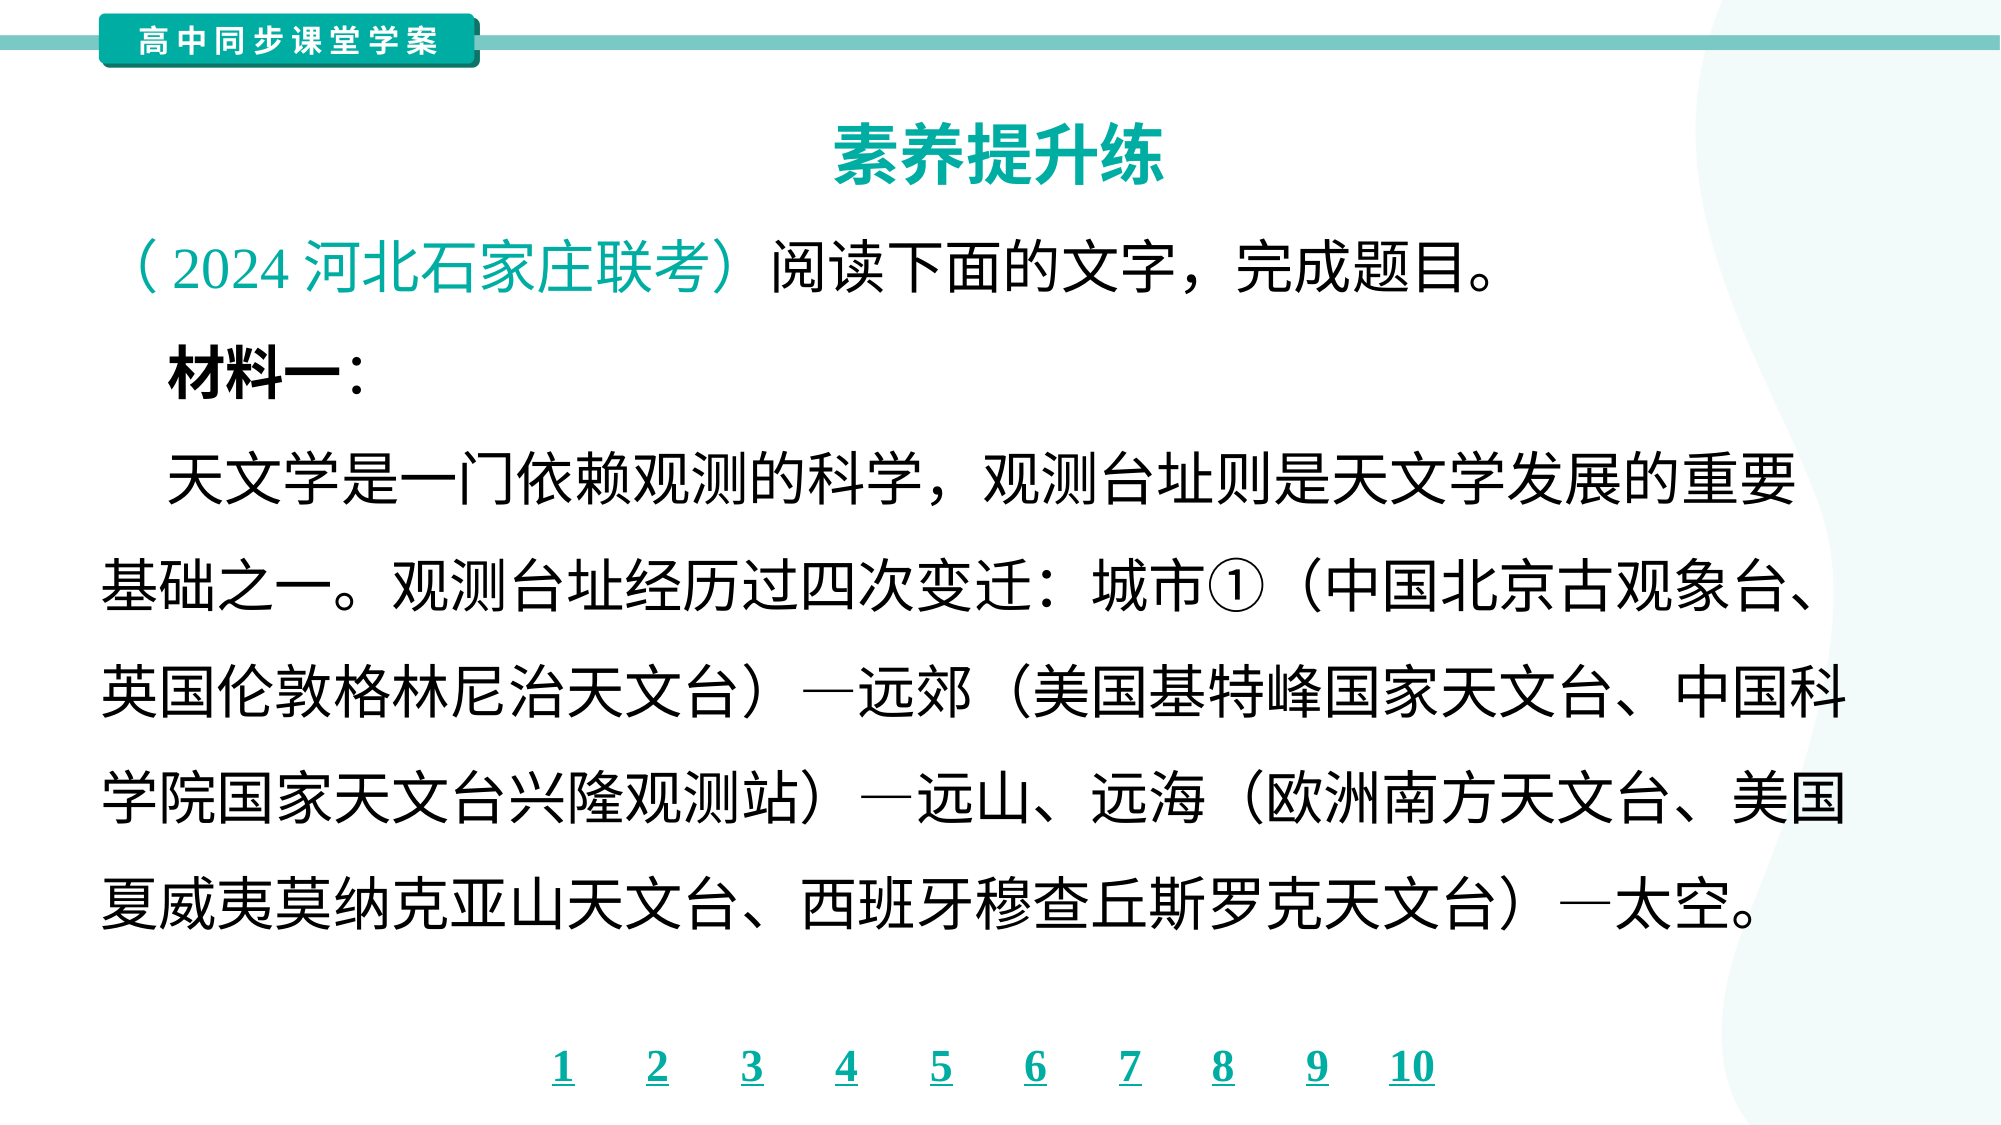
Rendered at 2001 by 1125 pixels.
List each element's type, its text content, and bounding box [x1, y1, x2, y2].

text_box 素养提升练 [100, 76, 1899, 193]
picture [0, 0, 2000, 1125]
text_box （2024河北石家庄联考）阅读下面的文字，完成题目。 材料一： 天文学是一门依赖观测的科学，观测台址则是天文学发展的重要 基础之一。观测台址经历过四次变迁：城市①（中国北京古观象台、 英国伦敦格林尼治天文台）—远郊（美国基特峰国家天文台、中国科 学院国家天文台兴隆观测站）—远山、远海（欧洲南方天文台、美国 夏威夷莫纳克亚山天文台、西班牙穆查丘斯罗克天文台）—太空。 [100, 193, 1899, 938]
